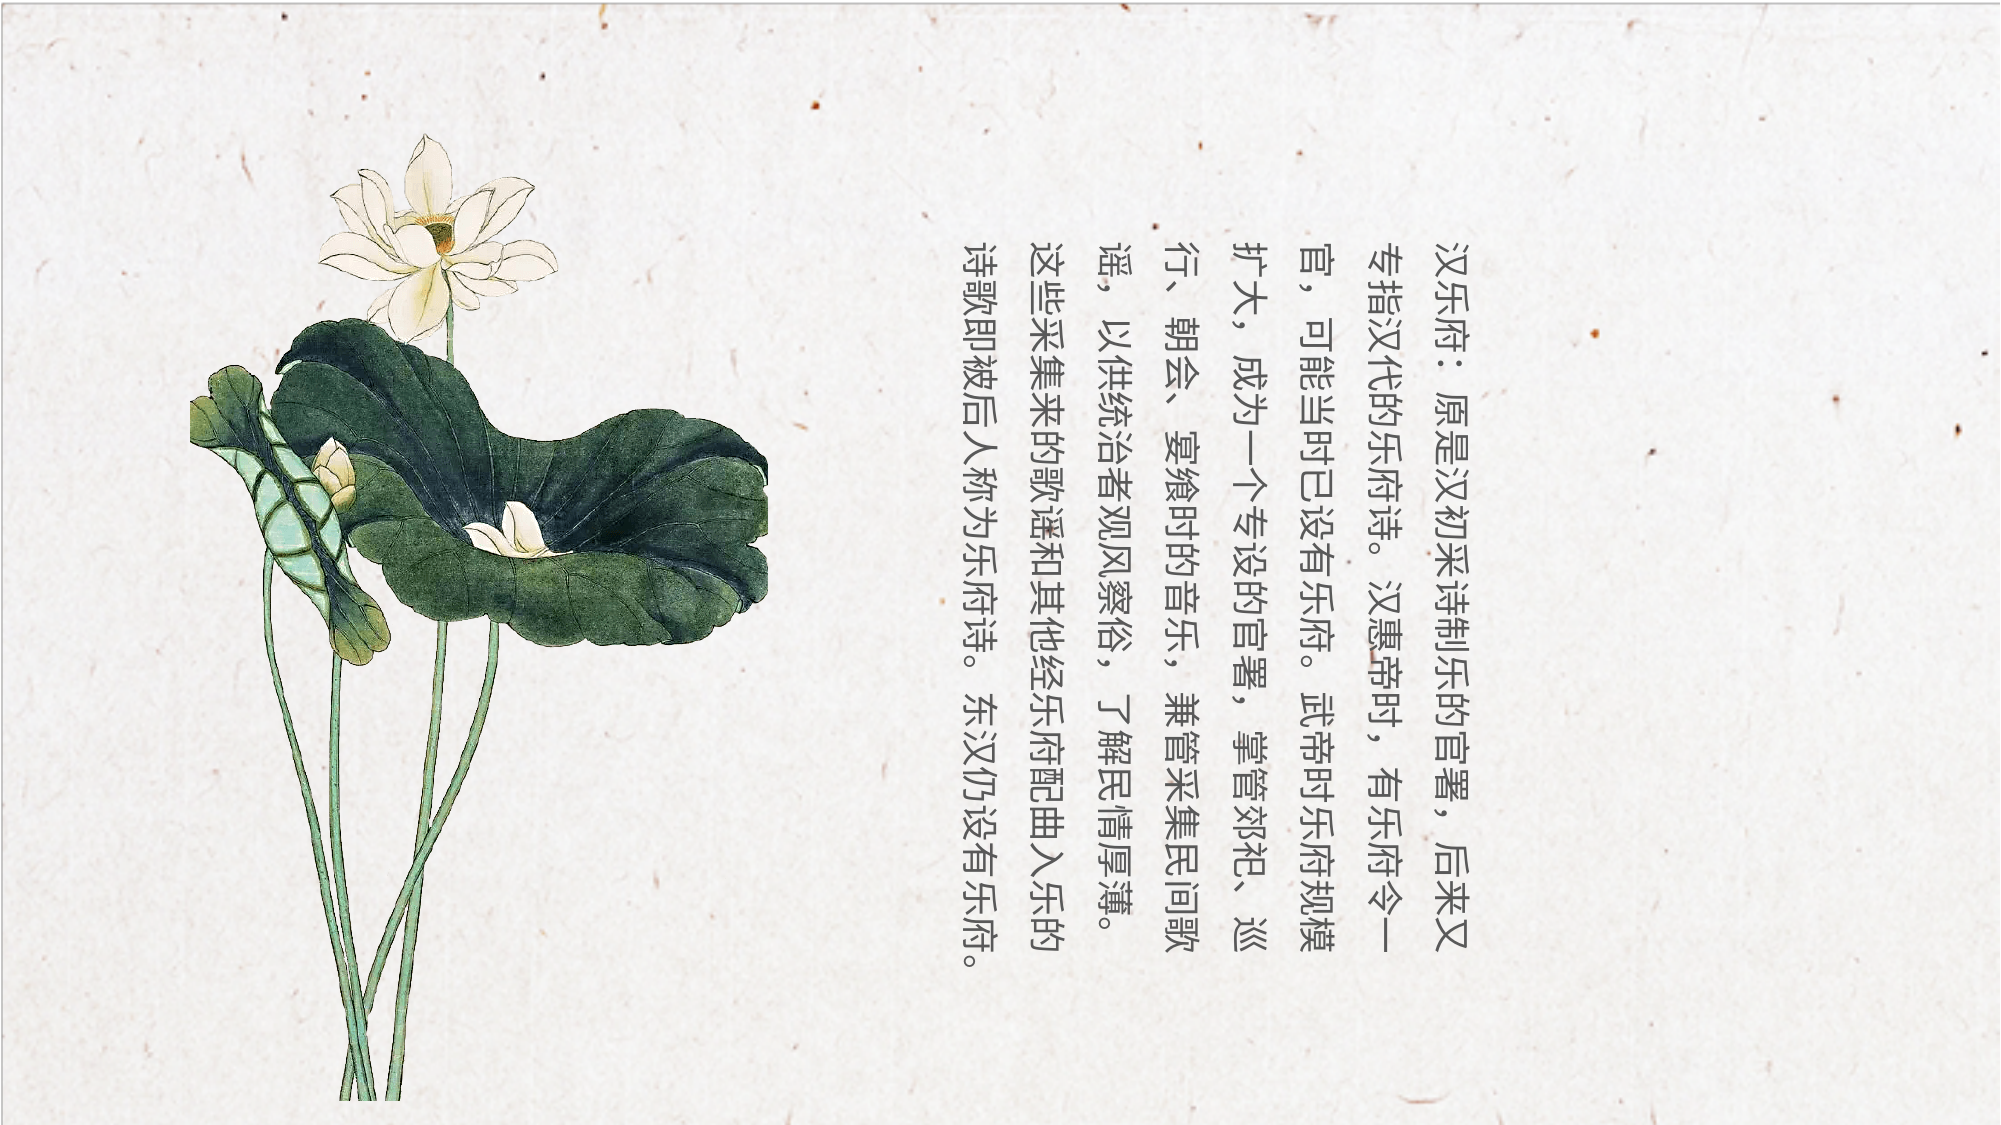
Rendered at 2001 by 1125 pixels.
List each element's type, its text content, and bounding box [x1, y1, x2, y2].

picture [0, 0, 2000, 1125]
text_box 汉乐府：原是汉初采诗制乐的官署，后来又专指汉代的乐府诗。汉惠帝时，有乐府令一官，可能当时已设有乐府。武帝时乐府规模扩大，成为一个专设的官署，掌管郊祀、巡行、朝会、宴飨时的音乐，兼管采集民间歌谣，以供统治者观风察俗，了解民情厚薄。这些采集来的歌谣和其他经乐府配曲入乐的诗歌即被后人称为乐府诗。东汉仍设有乐府。 [930, 227, 1507, 973]
